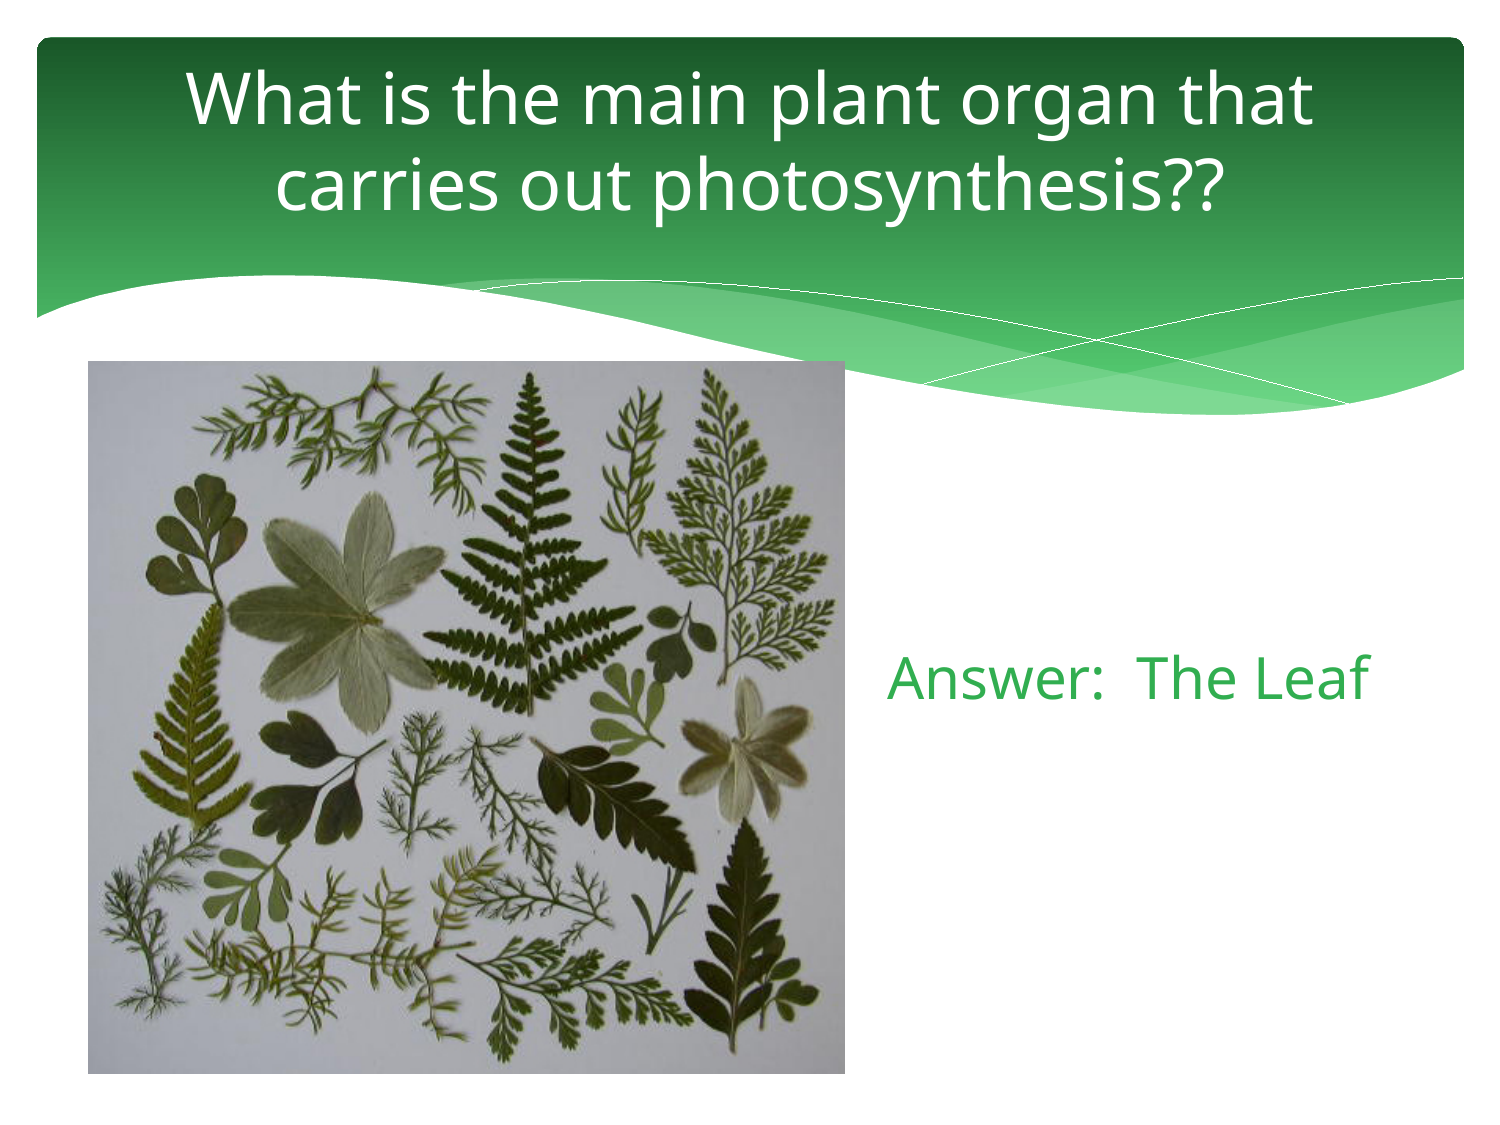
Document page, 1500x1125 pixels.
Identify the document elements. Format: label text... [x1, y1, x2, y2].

list Answer: The Leaf [851, 633, 1460, 733]
title What is the main plant organ that carries out photosynthesis?? [75, 45, 1425, 233]
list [88, 361, 845, 1074]
